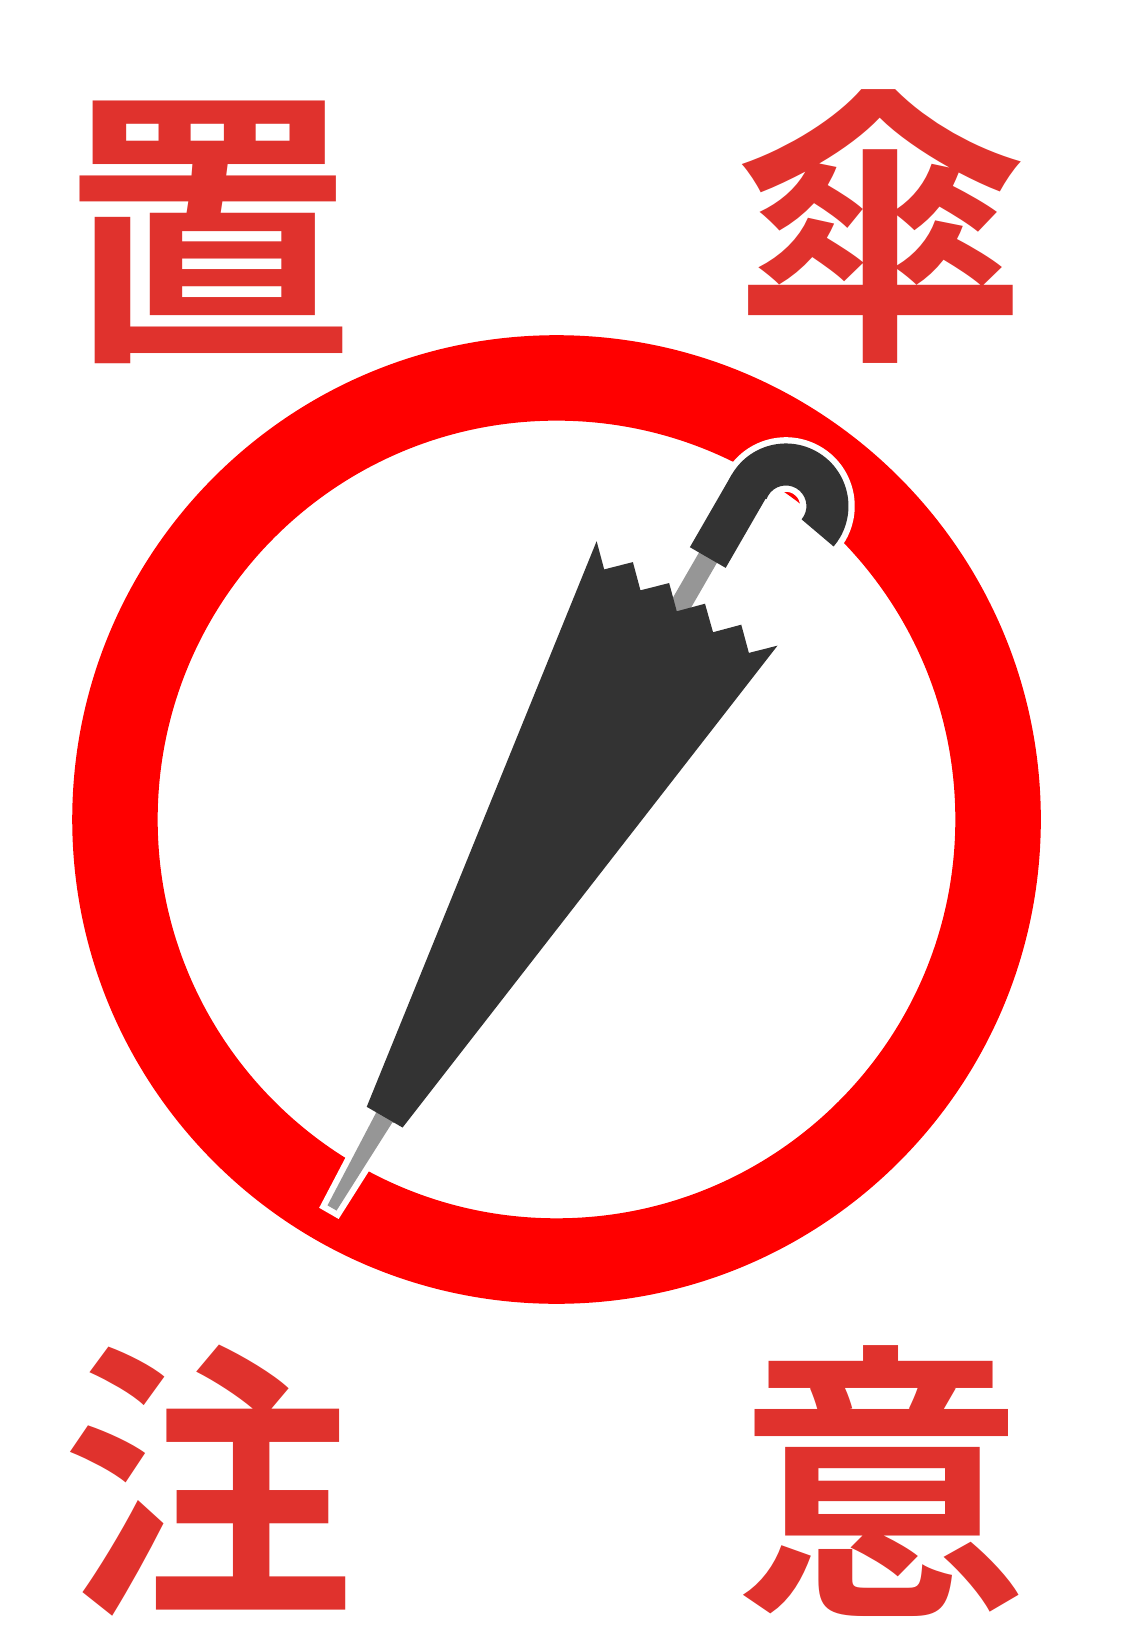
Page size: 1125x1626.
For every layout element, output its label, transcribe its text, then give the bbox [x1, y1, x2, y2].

text_box 置 [0, 38, 516, 404]
text_box 意 [574, 1294, 1125, 1625]
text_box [71, 334, 1042, 1305]
text_box 傘 [574, 38, 1125, 404]
text_box 注 [0, 1294, 516, 1625]
